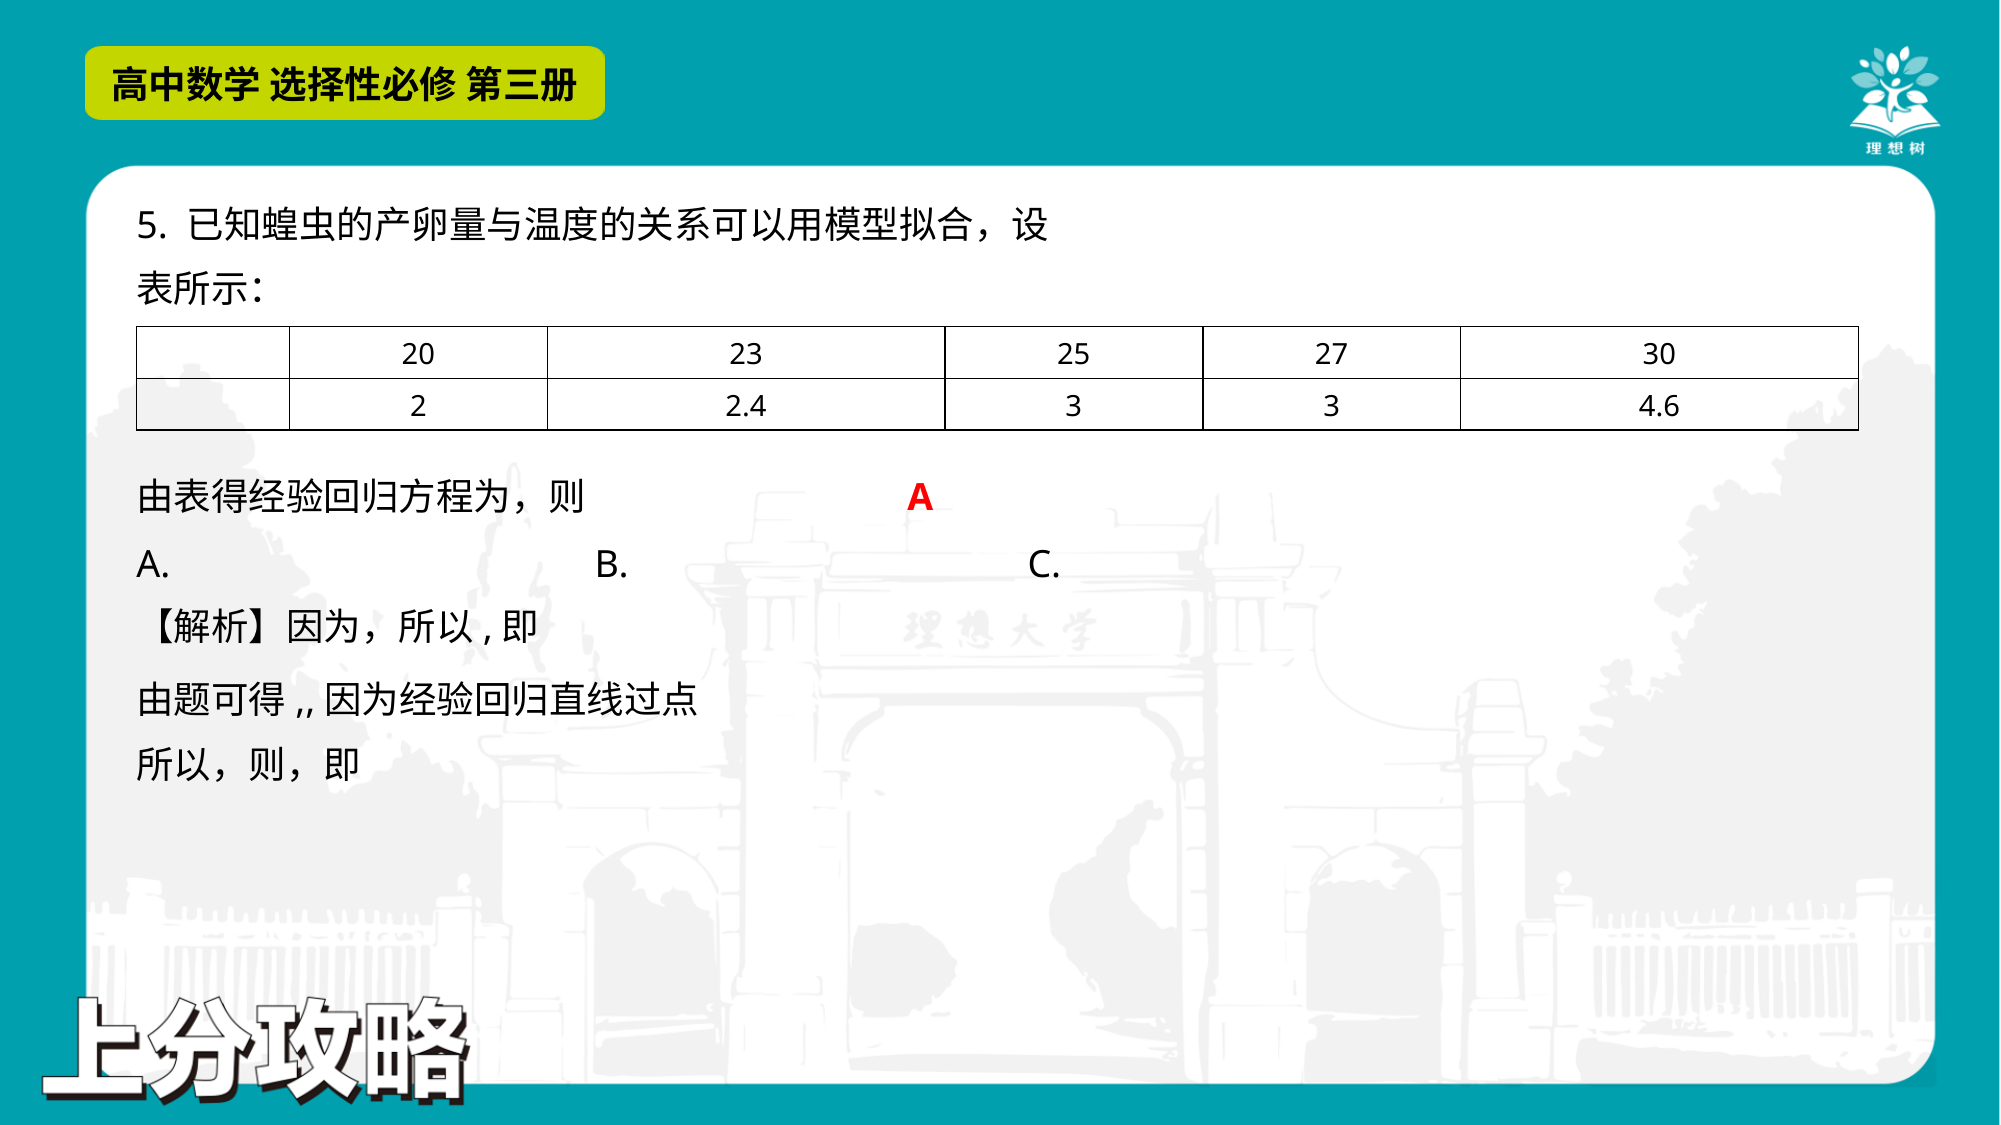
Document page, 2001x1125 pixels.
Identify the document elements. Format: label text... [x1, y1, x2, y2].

picture [0, 0, 2000, 1125]
text_box A [892, 450, 948, 511]
